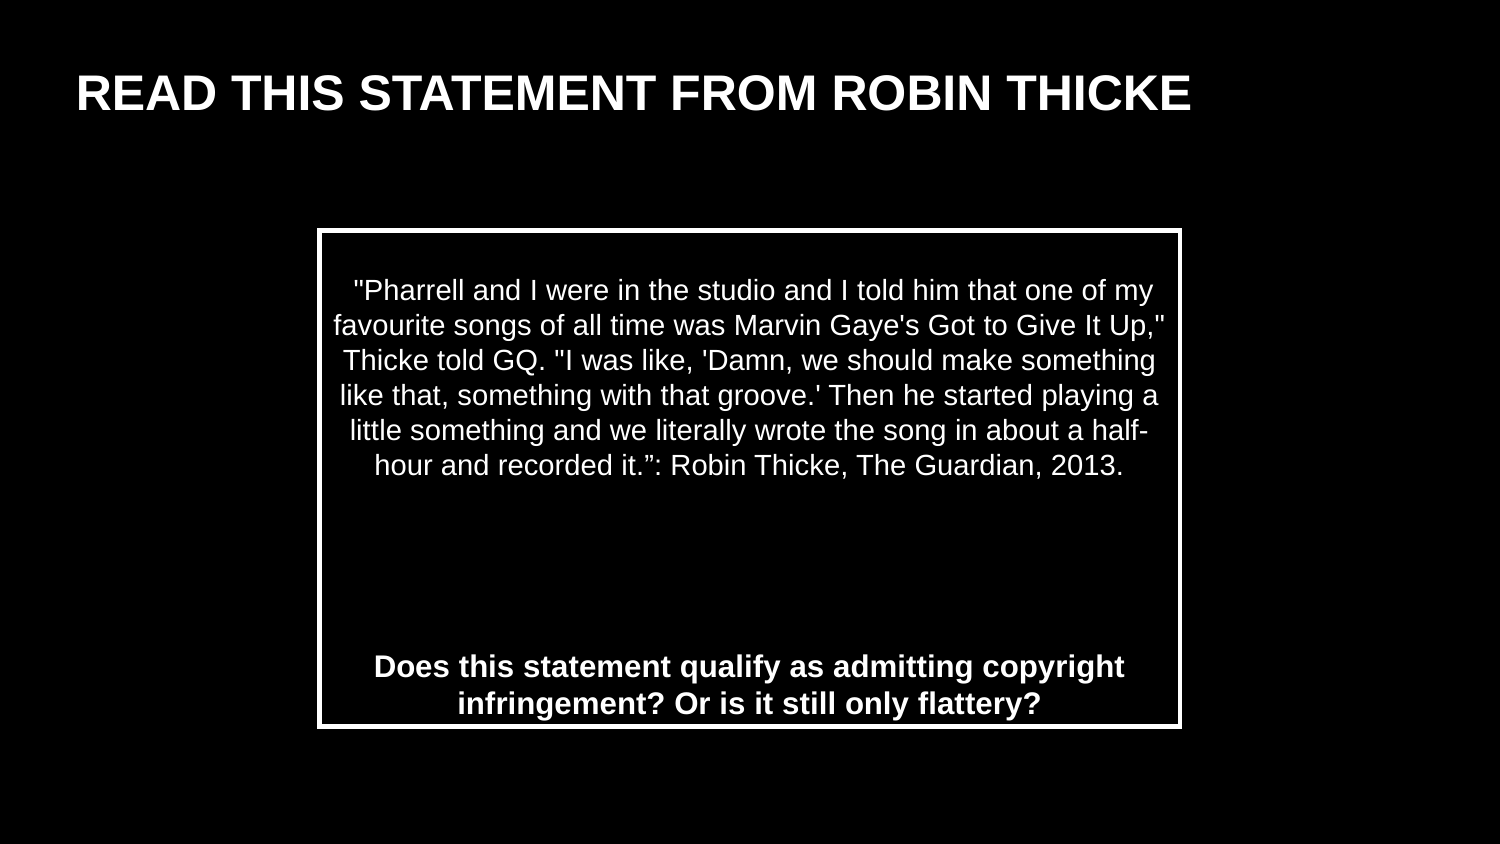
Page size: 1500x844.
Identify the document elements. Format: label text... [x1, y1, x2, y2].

title READ THIS STATEMENT FROM ROBIN THICKE [64, 27, 1436, 163]
text_box "Pharrell and I were in the studio and I told him that one of my favourite songs of all time was Marvin Gaye's Got to Give It Up," Thicke told GQ. "I was like, 'Damn, we should make something like that, something with that groove.' Then he started playing a little something and we literally wrote the song in about a half-hour and recorded it.”: Robin Thicke, The Guardian, 2013. Does this statement qualify as admitting copyright infringement? Or is it still only flattery? [319, 230, 1181, 727]
